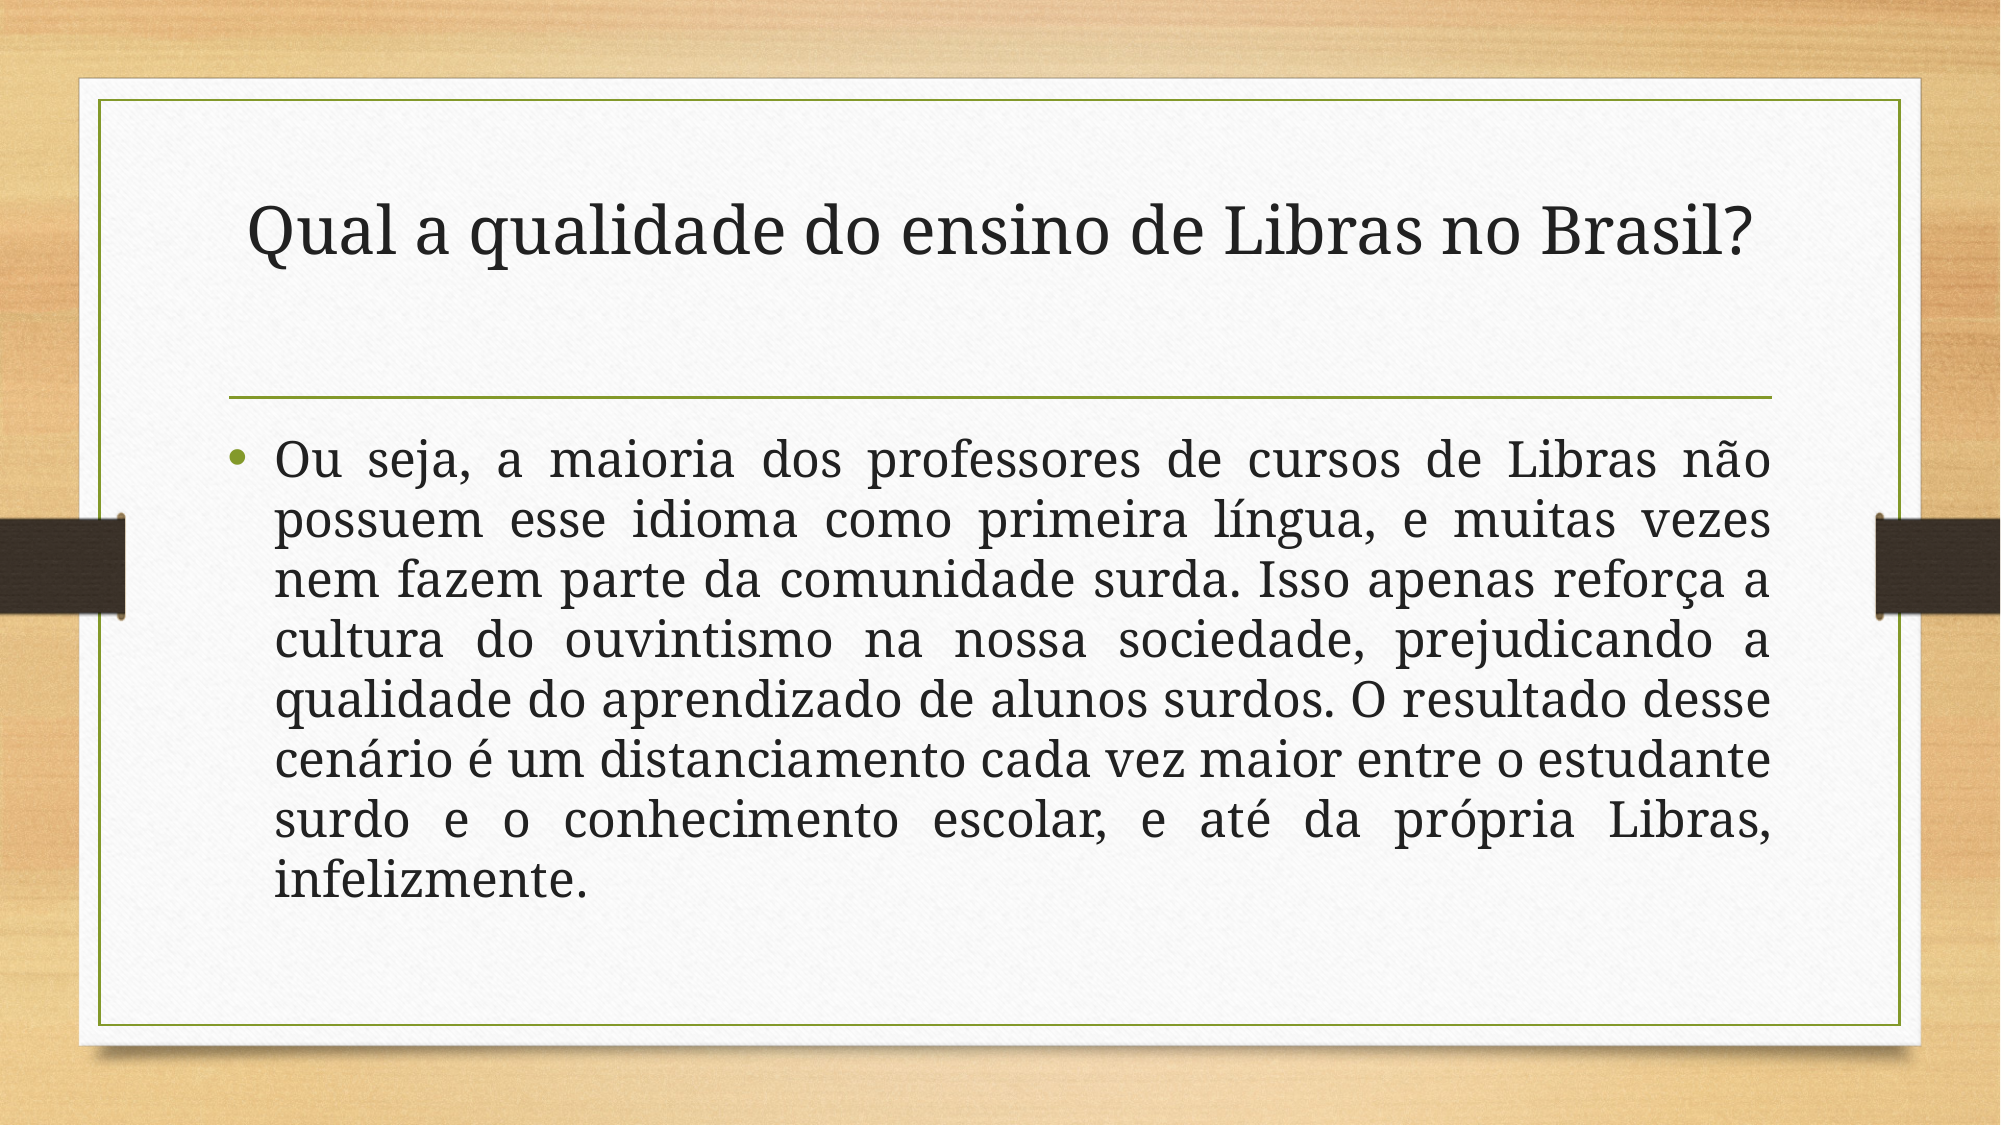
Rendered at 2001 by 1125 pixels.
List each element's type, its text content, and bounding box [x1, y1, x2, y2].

list Ou seja, a maioria dos professores de cursos de Libras não possuem esse idioma como primeira língua, e muitas vezes nem fazem parte da comunidade surda. Isso apenas reforça a cultura do ouvintismo na nossa sociedade, prejudicando a qualidade do aprendizado de alunos surdos. O resultado desse cenário é um distanciamento cada vez maior entre o estudante surdo e o conhecimento escolar, e até da própria Libras, infelizmente. [212, 419, 1788, 964]
picture [0, 0, 2001, 1125]
title Qual a qualidade do ensino de Libras no Brasil? [212, 161, 1788, 375]
